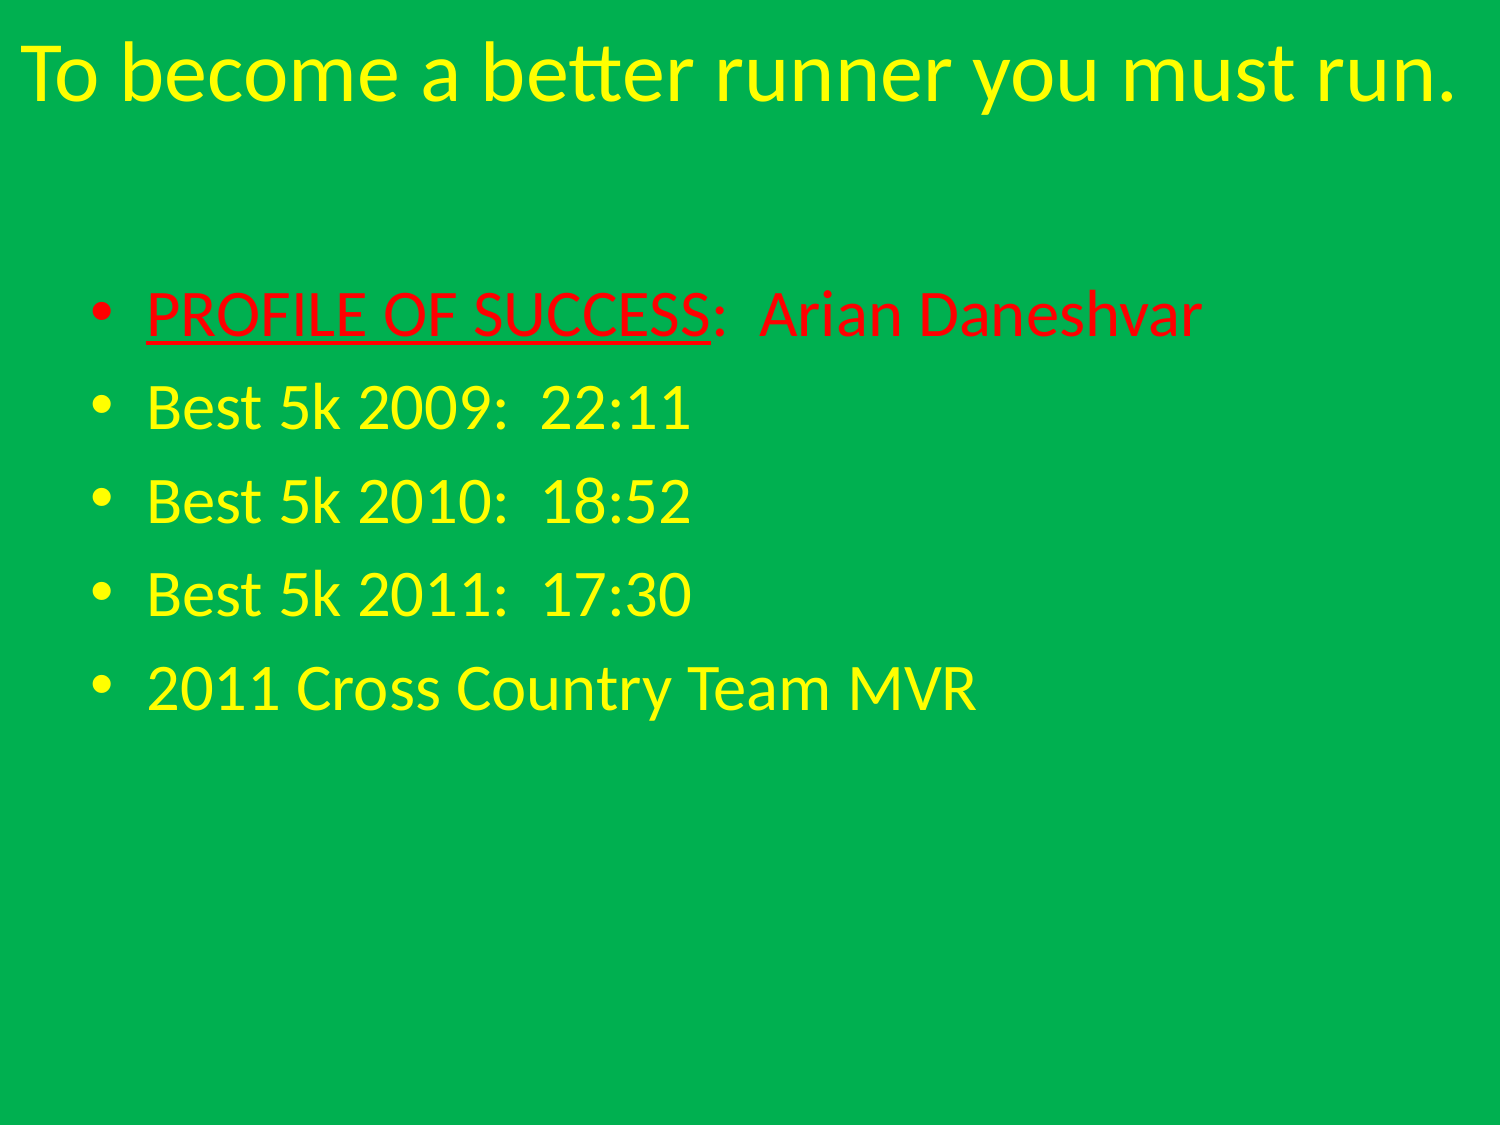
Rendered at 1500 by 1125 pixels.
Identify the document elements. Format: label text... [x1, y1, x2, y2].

title To become a better runner you must run. [0, 0, 1500, 238]
list PROFILE OF SUCCESS: Arian Daneshvar Best 5k 2009: 22:11 Best 5k 2010: 18:52 Best 5k 2011: 17:30 2011 Cross Country Team MVR [75, 262, 1425, 1005]
